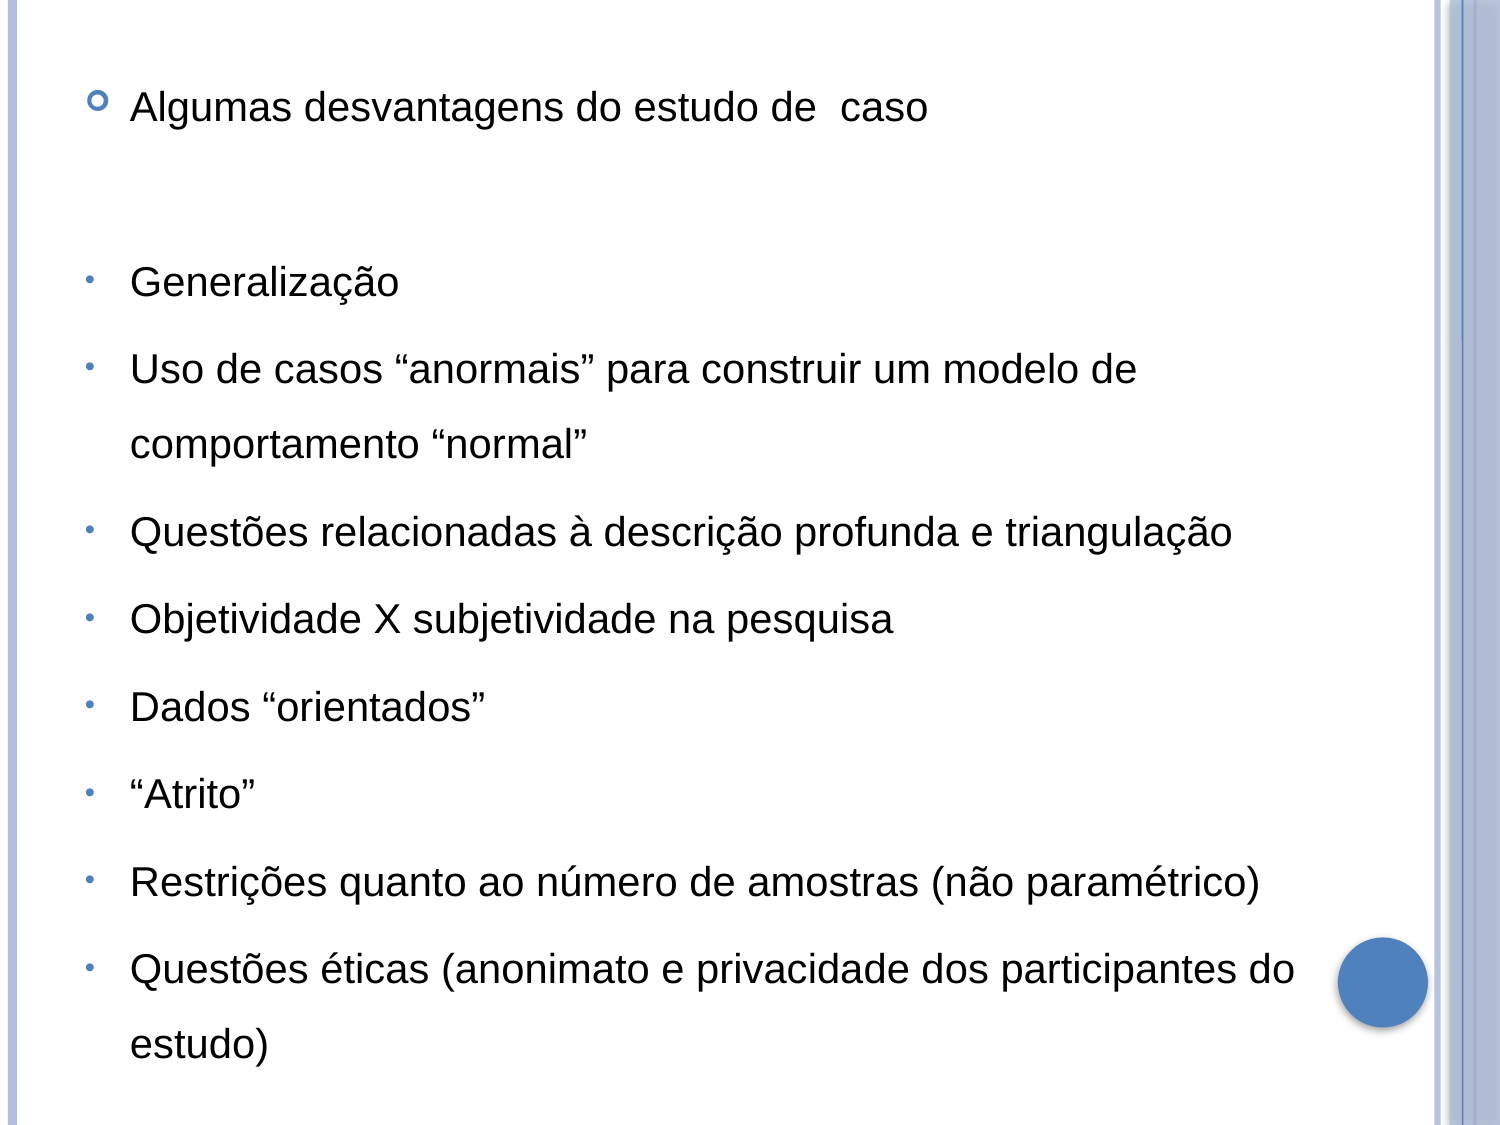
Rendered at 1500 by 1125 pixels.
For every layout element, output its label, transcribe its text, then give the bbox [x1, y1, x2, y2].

list Algumas desvantagens do estudo de caso Generalização Uso de casos “anormais” para construir um modelo de comportamento “normal” Questões relacionadas à descrição profunda e triangulação Objetividade X subjetividade na pesquisa Dados “orientados” “Atrito” Restrições quanto ao número de amostras (não paramétrico) Questões éticas (anonimato e privacidade dos participantes do estudo) [70, 46, 1430, 847]
